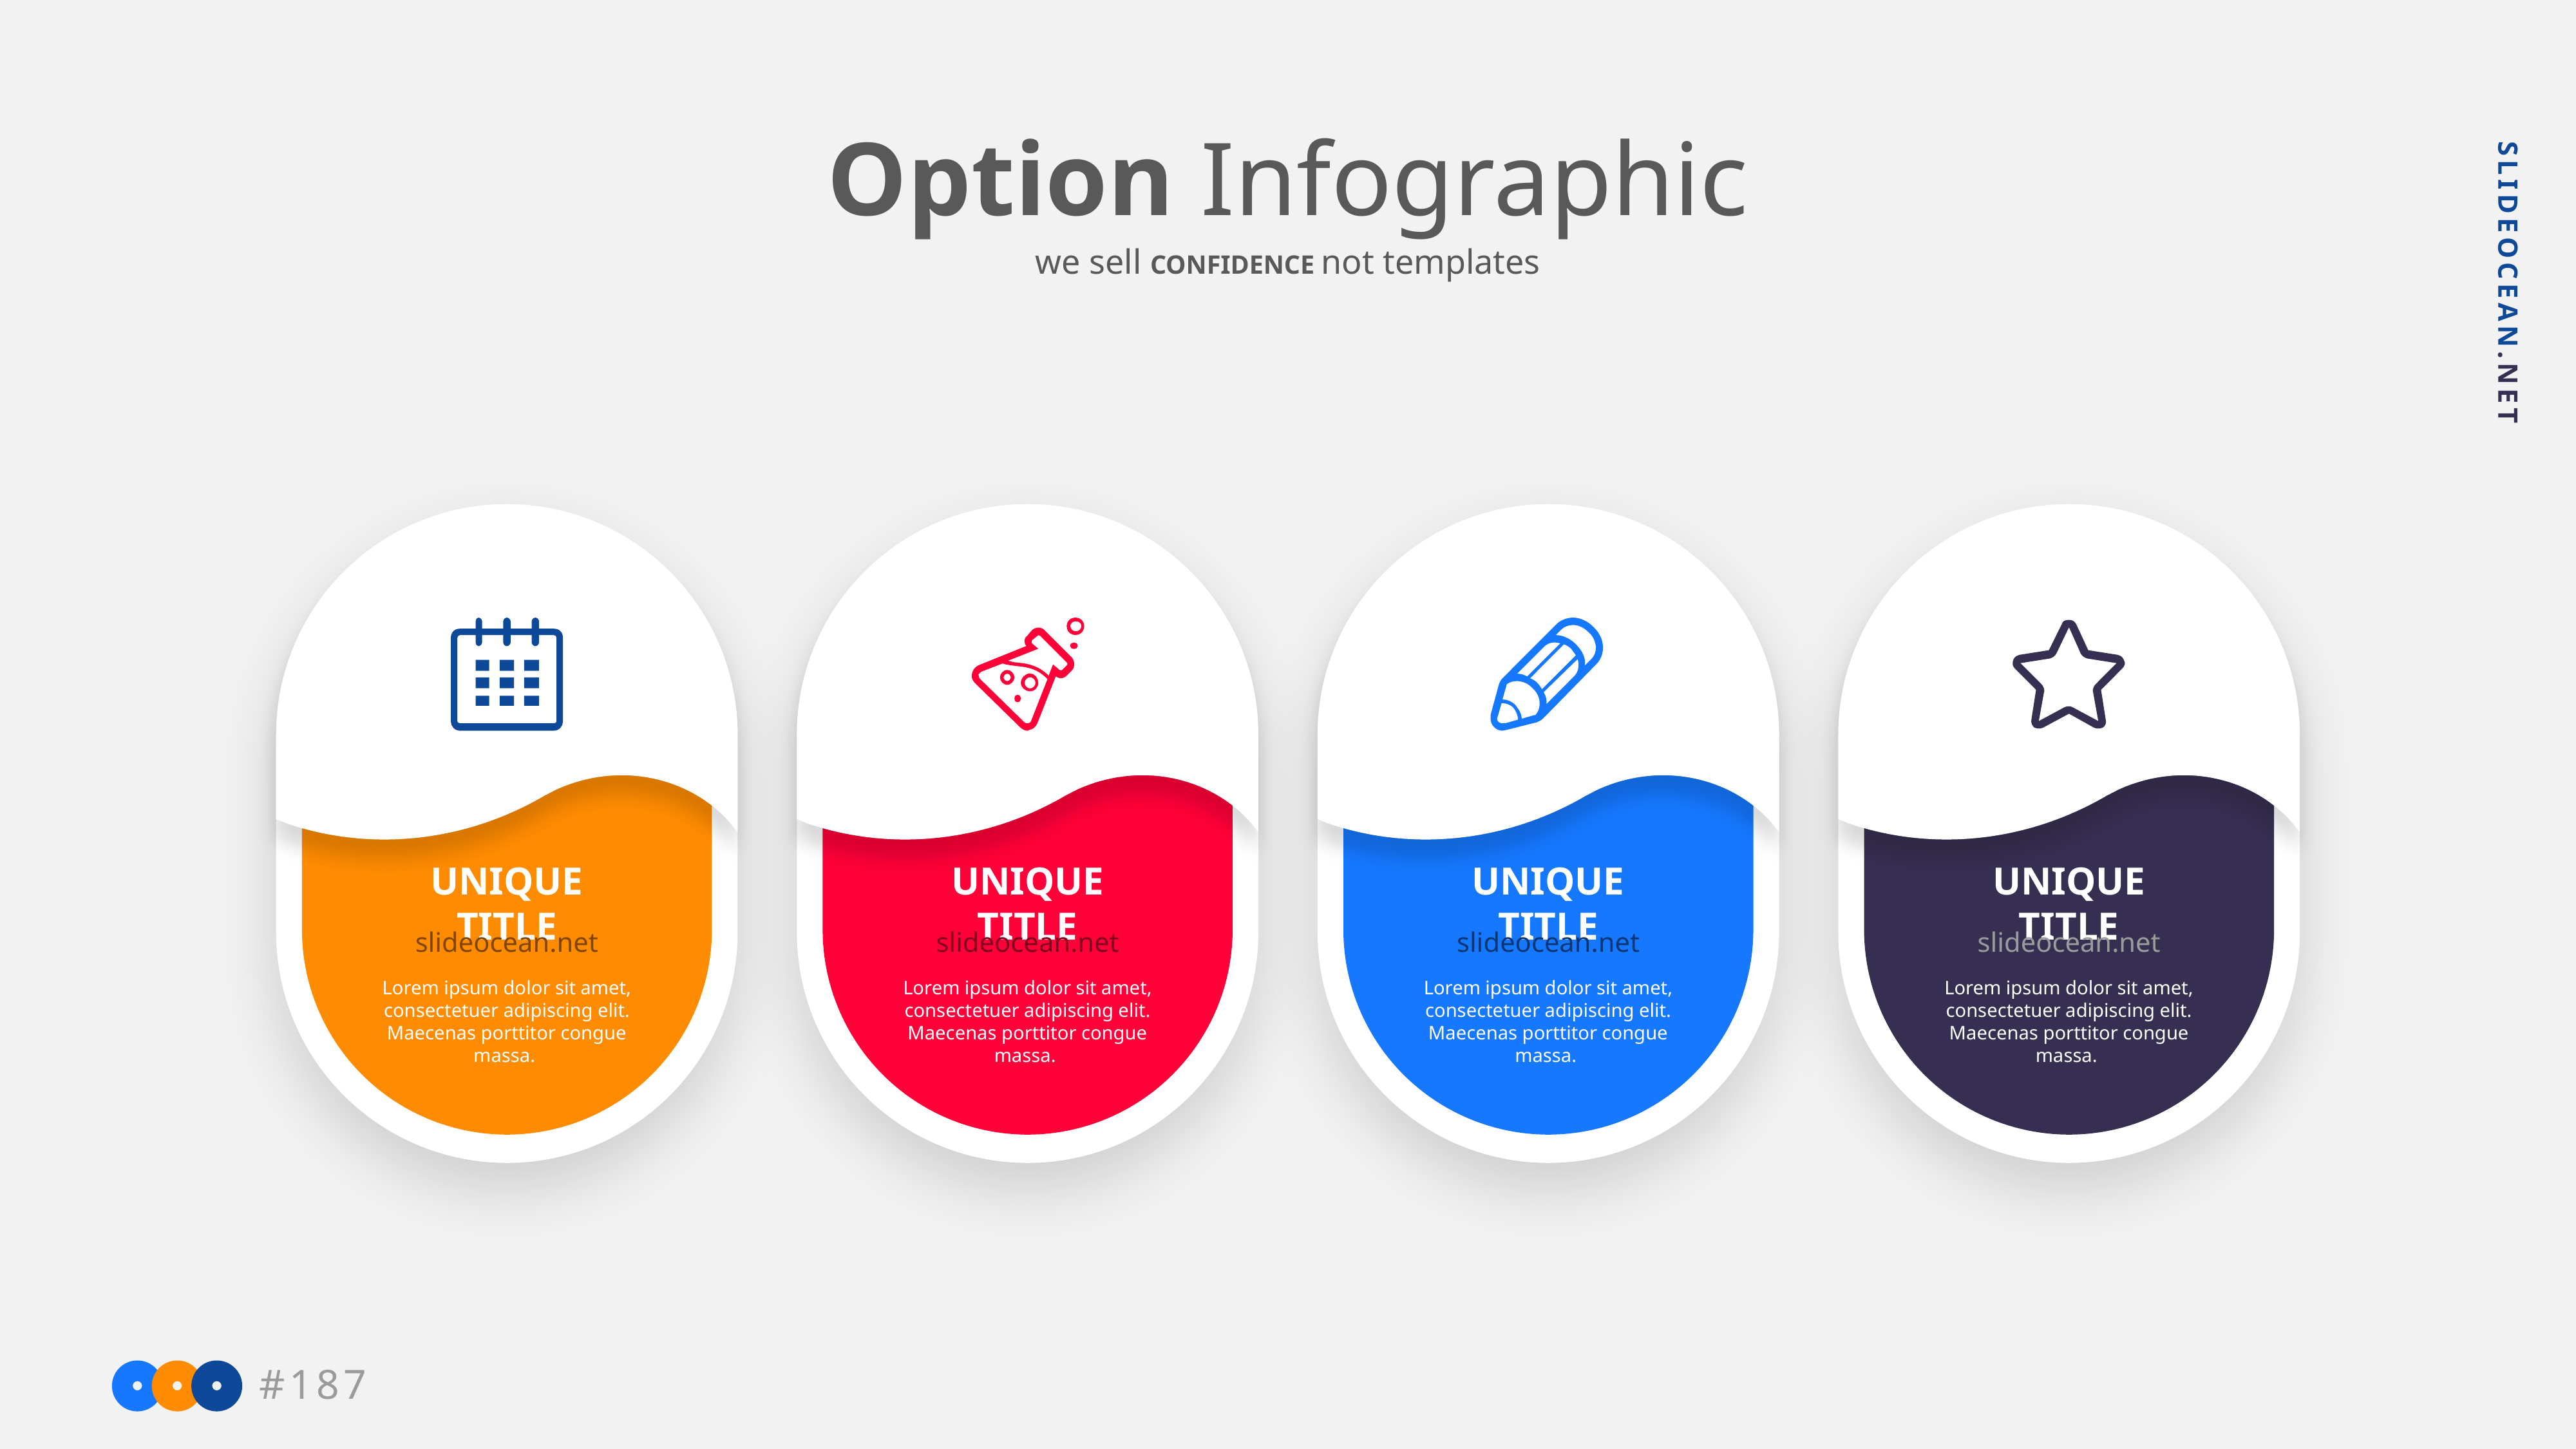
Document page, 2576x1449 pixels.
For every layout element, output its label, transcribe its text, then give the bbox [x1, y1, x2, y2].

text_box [971, 617, 1084, 732]
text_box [370, 874, 644, 1072]
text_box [1837, 504, 2300, 1164]
text_box we sell CONFIDENCE not templates [1026, 241, 1550, 285]
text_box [796, 504, 1259, 1164]
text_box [1932, 874, 2206, 1072]
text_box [1411, 874, 1685, 1072]
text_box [891, 874, 1164, 1072]
text_box Option Infographic [818, 110, 1758, 241]
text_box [450, 617, 564, 732]
text_box #187 [259, 1359, 411, 1408]
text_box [276, 504, 738, 1164]
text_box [1317, 504, 1780, 1164]
